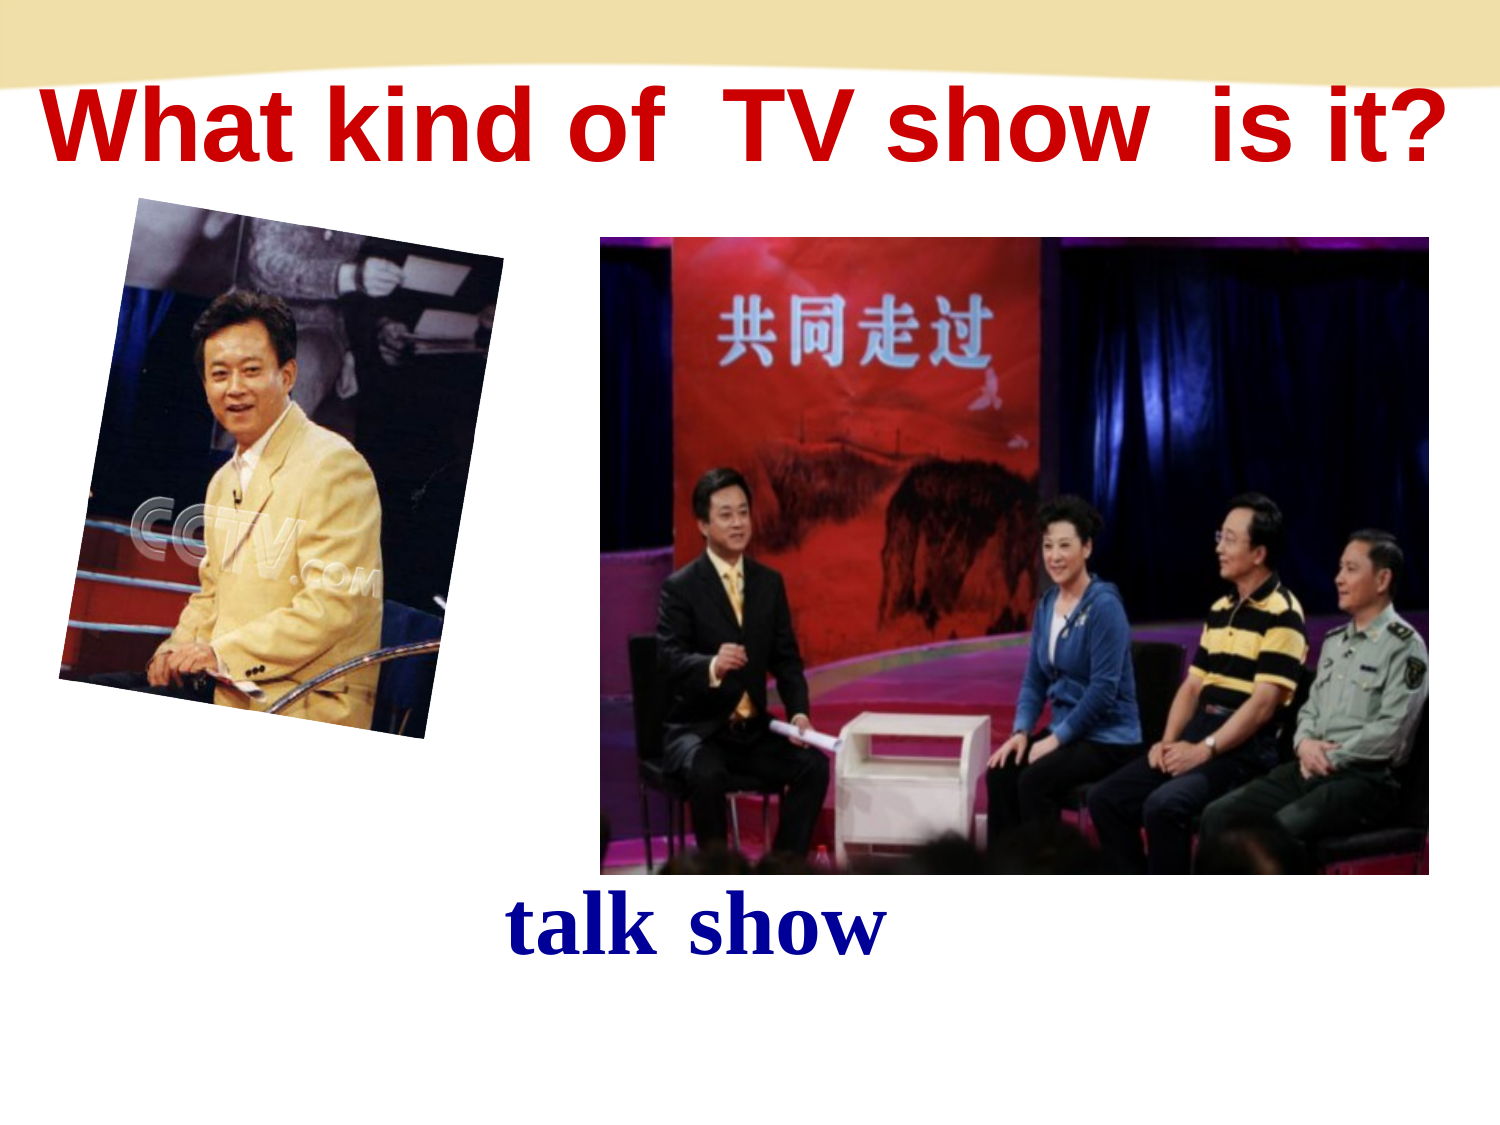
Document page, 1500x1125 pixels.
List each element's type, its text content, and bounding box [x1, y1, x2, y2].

text_box talk show [490, 822, 904, 988]
picture [0, 0, 1500, 1125]
text_box What kind of TV show is it? [24, 49, 1500, 190]
